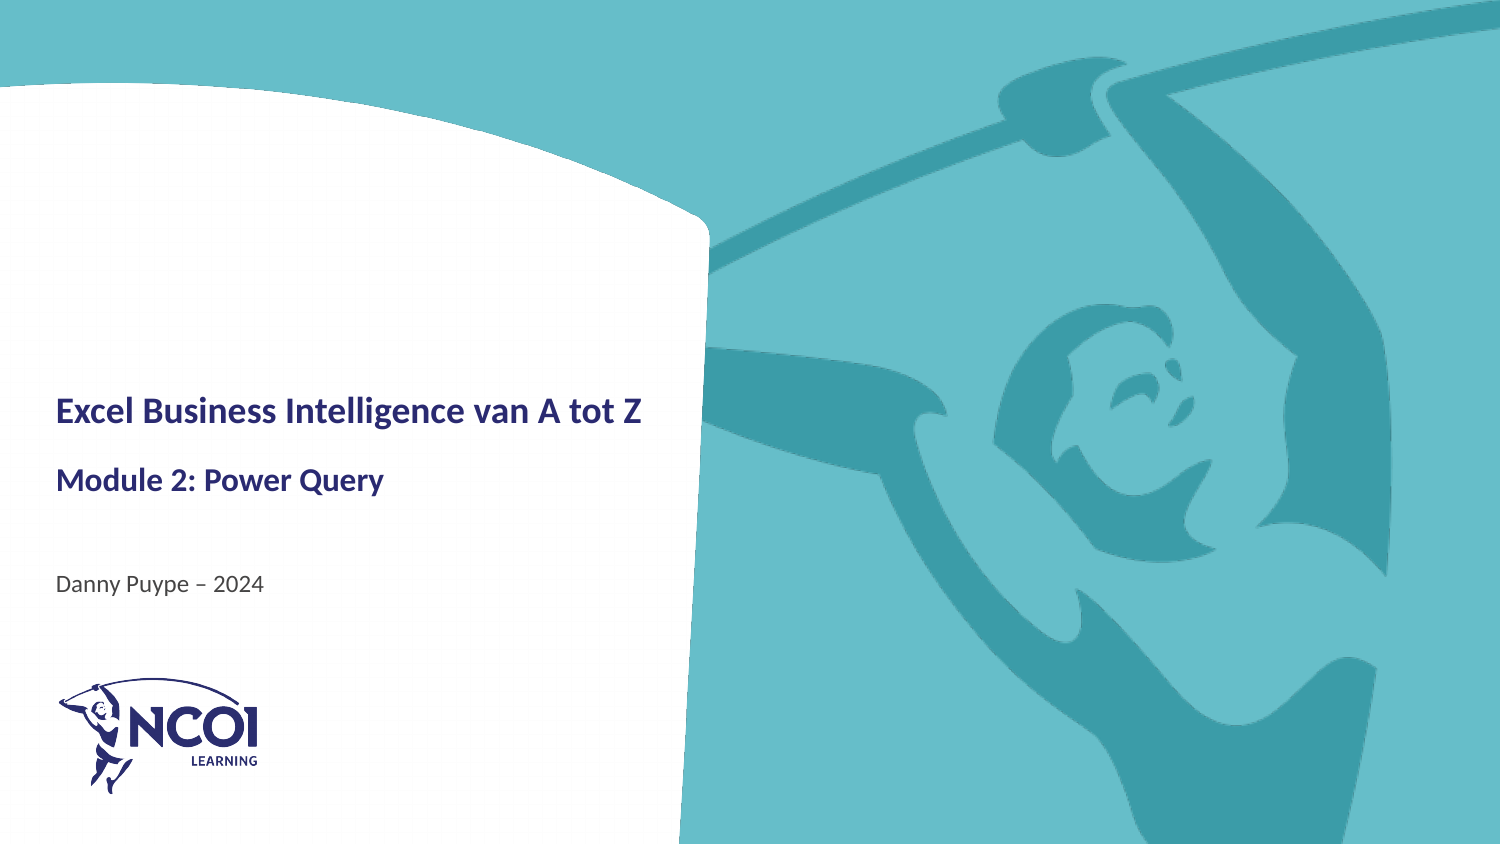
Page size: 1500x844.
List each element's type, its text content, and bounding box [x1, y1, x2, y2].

picture [0, 0, 1500, 844]
subtitle Module 2: Power Query [55, 458, 644, 536]
title Excel Business Intelligence van A tot Z [55, 177, 644, 432]
list Danny Puype – 2024 [55, 563, 644, 605]
